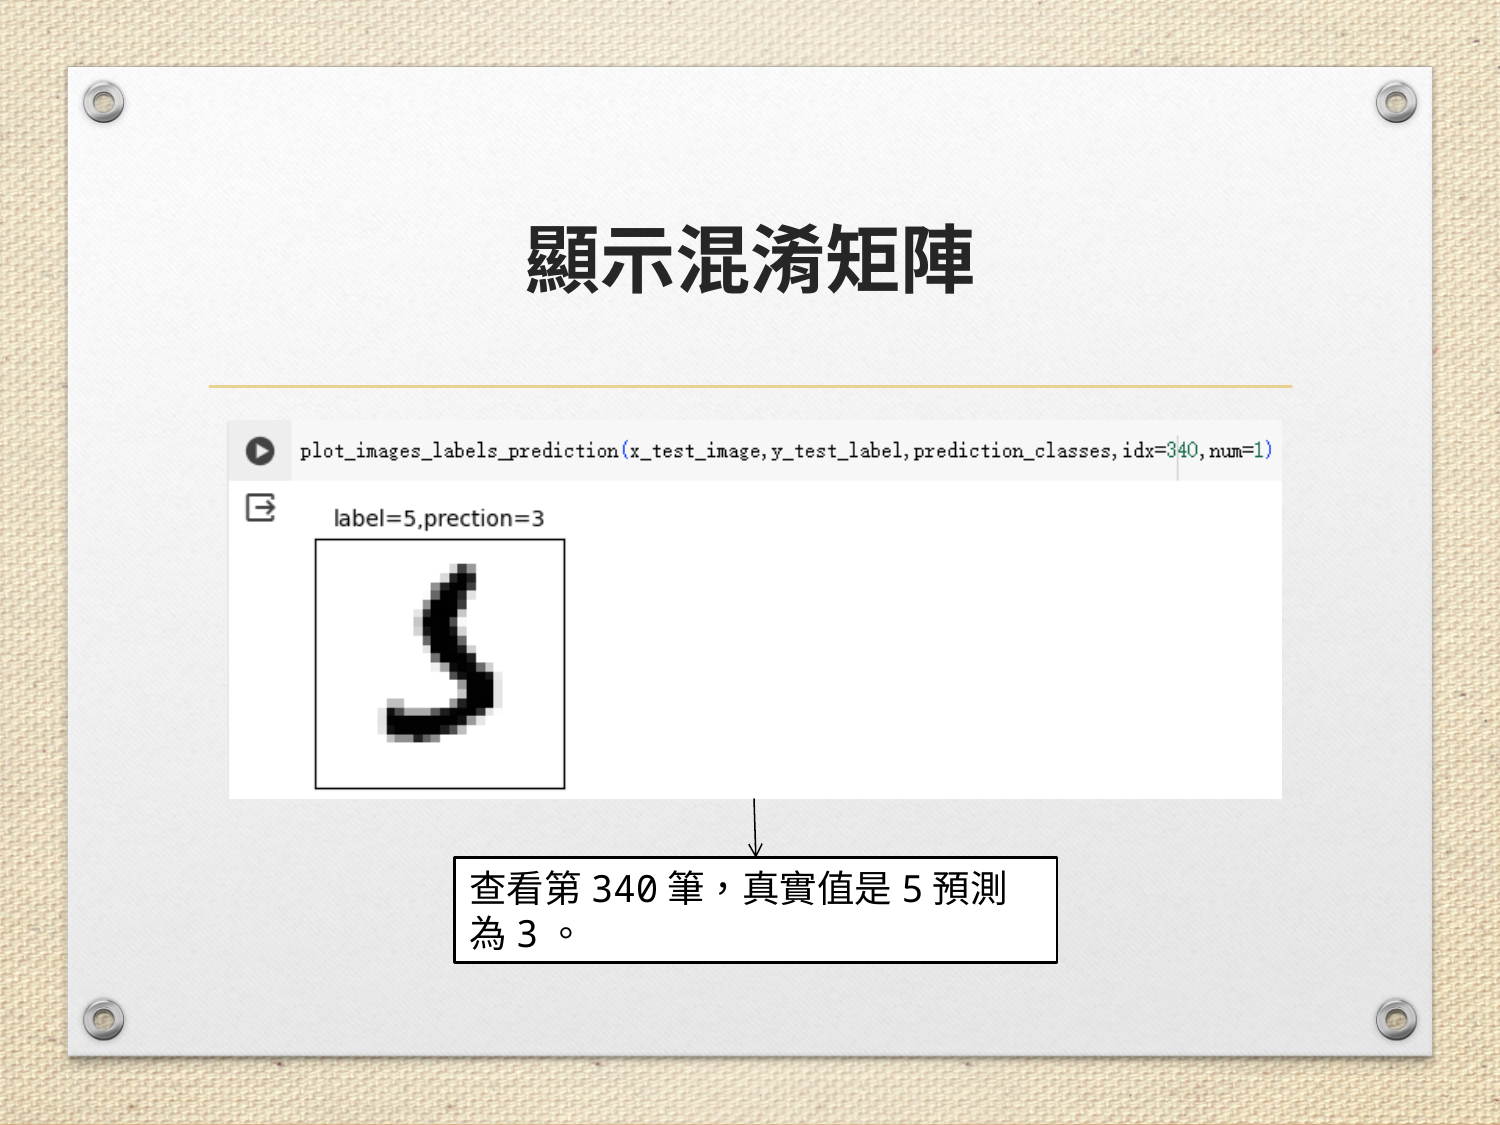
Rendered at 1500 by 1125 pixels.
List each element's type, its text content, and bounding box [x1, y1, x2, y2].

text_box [753, 798, 757, 858]
list [193, 408, 1309, 974]
text_box 查看第340筆，真實值是5預測為3。 [453, 856, 1058, 964]
picture [0, 0, 1500, 1125]
title 顯示混淆矩陣 [193, 150, 1309, 365]
